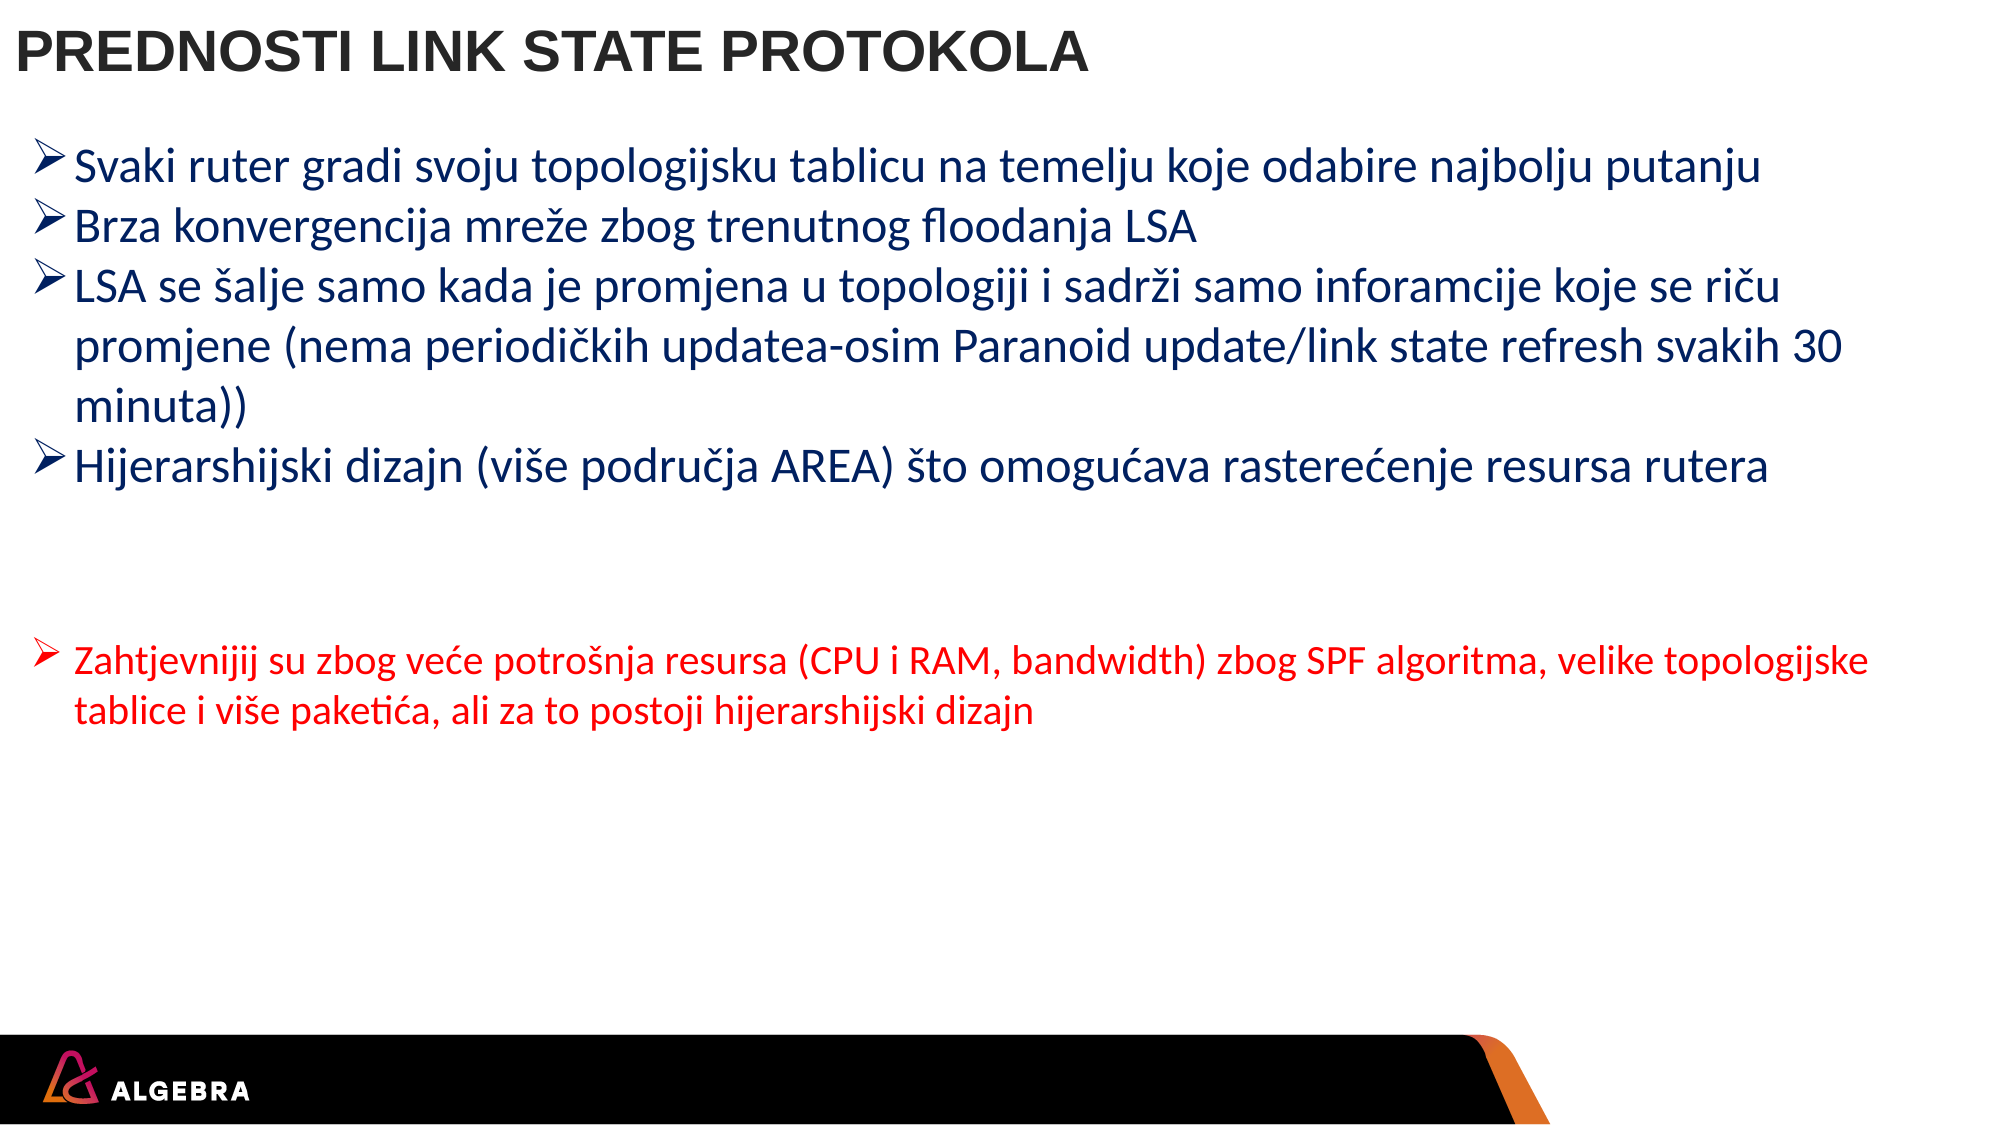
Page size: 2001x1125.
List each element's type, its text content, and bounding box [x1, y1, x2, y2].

text_box Zahtjevnijij su zbog veće potrošnja resursa (CPU i RAM, bandwidth) zbog SPF algoritma, velike topologijske tablice i više paketića, ali za to postoji hijerarshijski dizajn [15, 625, 1985, 740]
title PREDNOSTI LINK STATE PROTOKOLA [0, 0, 1304, 107]
picture [0, 1034, 1733, 1125]
text_box Svaki ruter gradi svoju topologijsku tablicu na temelju koje odabire najbolju putanju Brza konvergencija mreže zbog trenutnog floodanja LSA LSA se šalje samo kada je promjena u topologiji i sadrži samo inforamcije koje se riču promjene (nema periodičkih updatea-osim Paranoid update/link state refresh svakih 30 minuta)) Hijerarshijski dizajn (više područja AREA) što omogućava rasterećenje resursa rutera [15, 125, 1900, 501]
